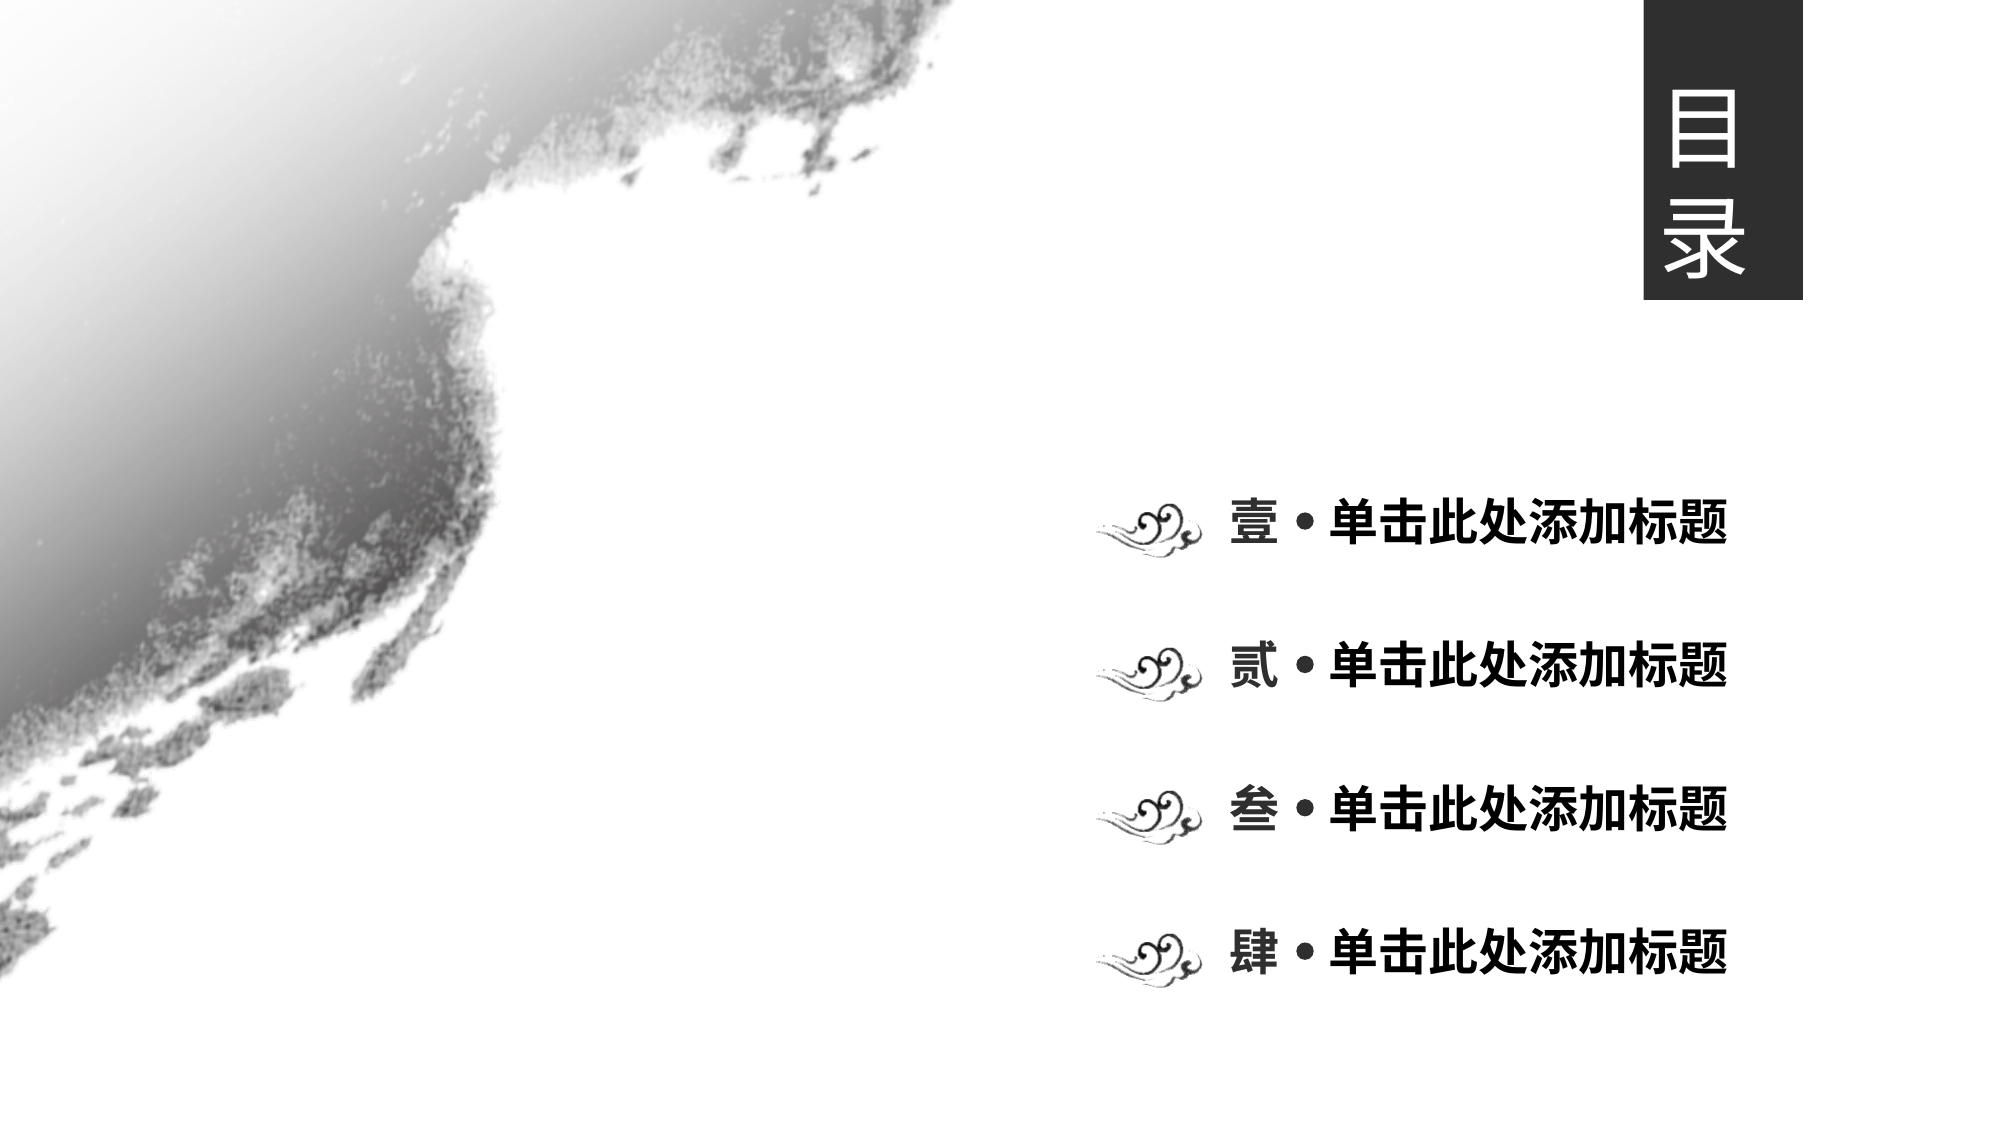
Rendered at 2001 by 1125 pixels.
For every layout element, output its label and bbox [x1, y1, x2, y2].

text_box [1093, 626, 1804, 703]
text_box [1093, 769, 1804, 846]
text_box [1093, 913, 1804, 990]
text_box [1093, 483, 1804, 560]
text_box [1643, 0, 1804, 301]
picture [0, 0, 996, 990]
